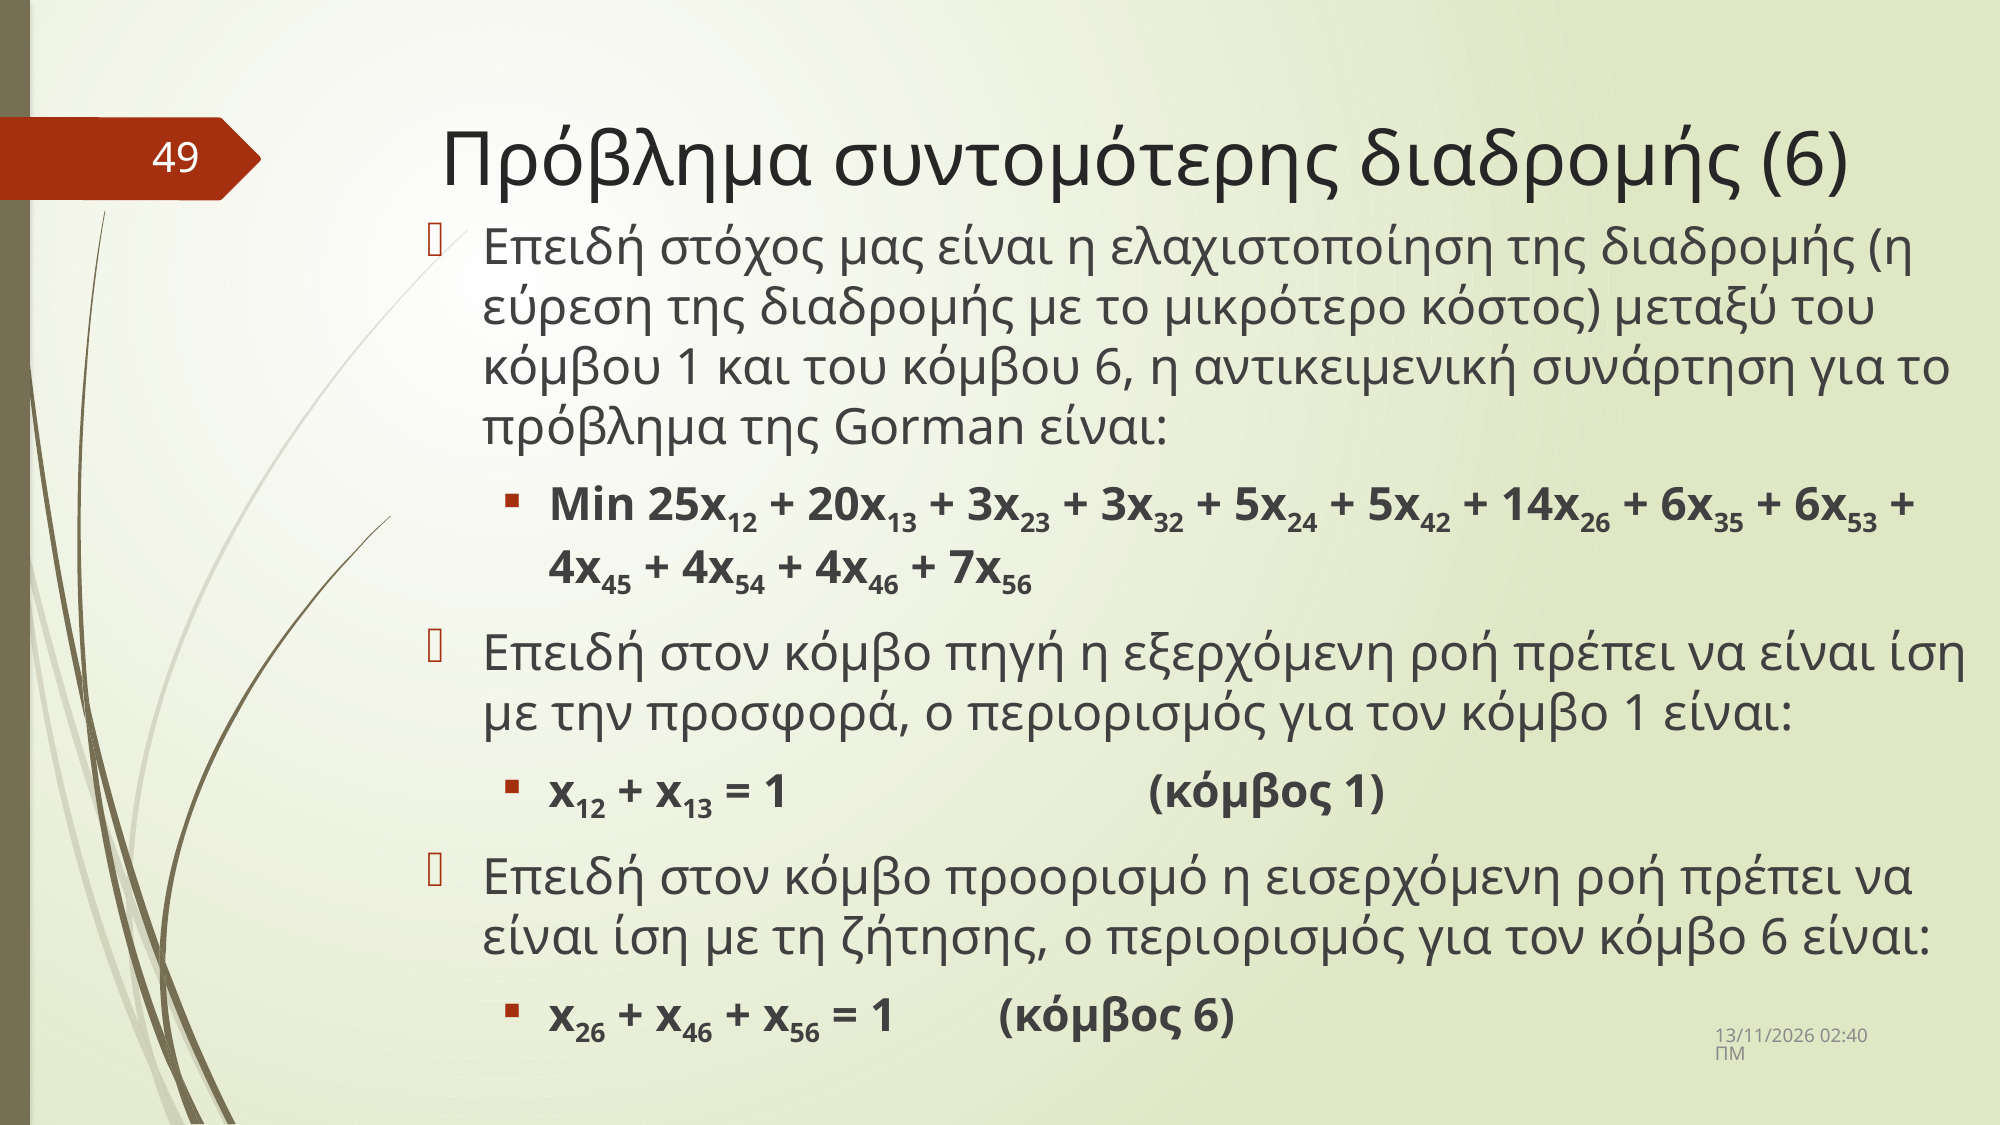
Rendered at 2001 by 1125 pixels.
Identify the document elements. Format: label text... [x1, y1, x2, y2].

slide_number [1699, 1005, 1888, 1067]
list Επειδή στόχος μας είναι η ελαχιστοποίηση της διαδρομής (η εύρεση της διαδρομής με το μικρότερο κόστος) μεταξύ του κόμβου 1 και του κόμβου 6, η αντικειμενική συνάρτηση για το πρόβλημα της Gorman είναι: Min 25x12 + 20x13 + 3x23 + 3x32 + 5x24 + 5x42 + 14x26 + 6x35 + 6x53 + 4x45 + 4x54 + 4x46 + 7x56 Επειδή στον κόμβο πηγή η εξερχόμενη ροή πρέπει να είναι ίση με την προσφορά, ο περιορισμός για τον κόμβο 1 είναι: x12 + x13 = 1 (κόμβος 1) Επειδή στον κόμβο προορισμό η εισερχόμενη ροή πρέπει να είναι ίση με τη ζήτησης, ο περιορισμός για τον κόμβο 6 είναι: x26 + x46 + x56 = 1 (κόμβος 6) [411, 206, 2000, 1125]
title Πρόβλημα συντομότερης διαδρομής (6) [425, 102, 1923, 206]
slide_number 49 [87, 129, 216, 190]
